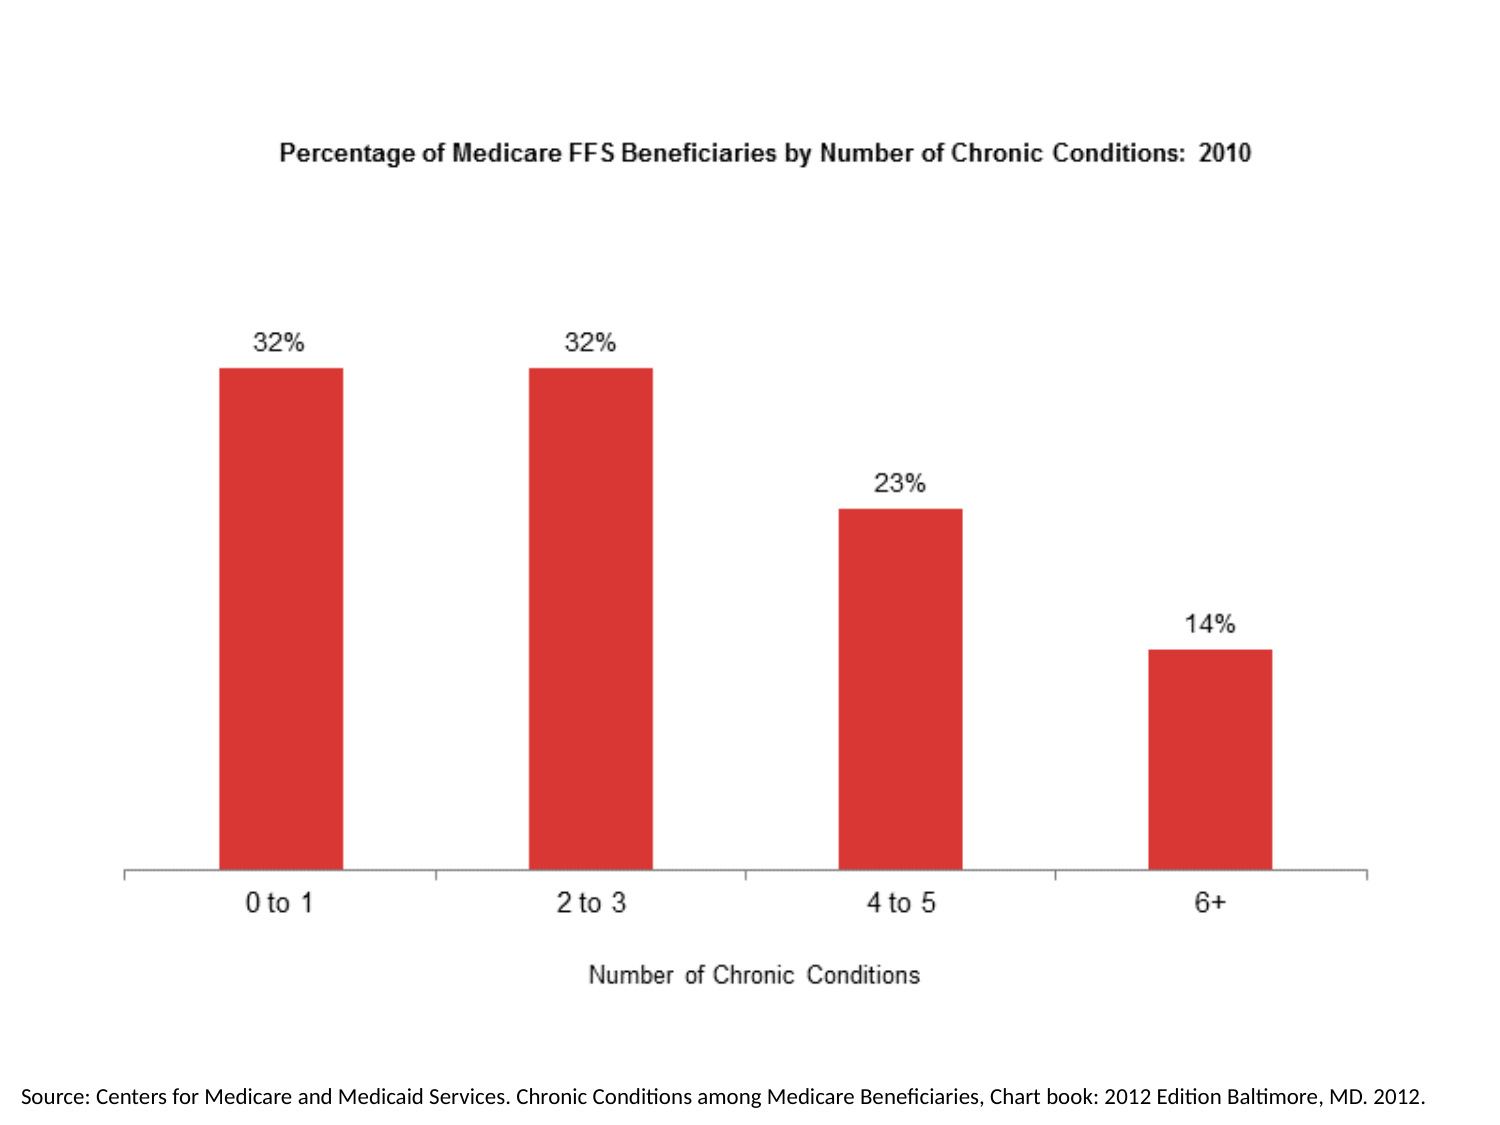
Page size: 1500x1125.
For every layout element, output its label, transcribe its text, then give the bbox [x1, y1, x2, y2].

footer Source: Centers for Medicare and Medicaid Services. Chronic Conditions among Medicare Beneficiaries, Chart book: 2012 Edition Baltimore, MD. 2012. [0, 1065, 1450, 1125]
picture [109, 87, 1391, 1016]
